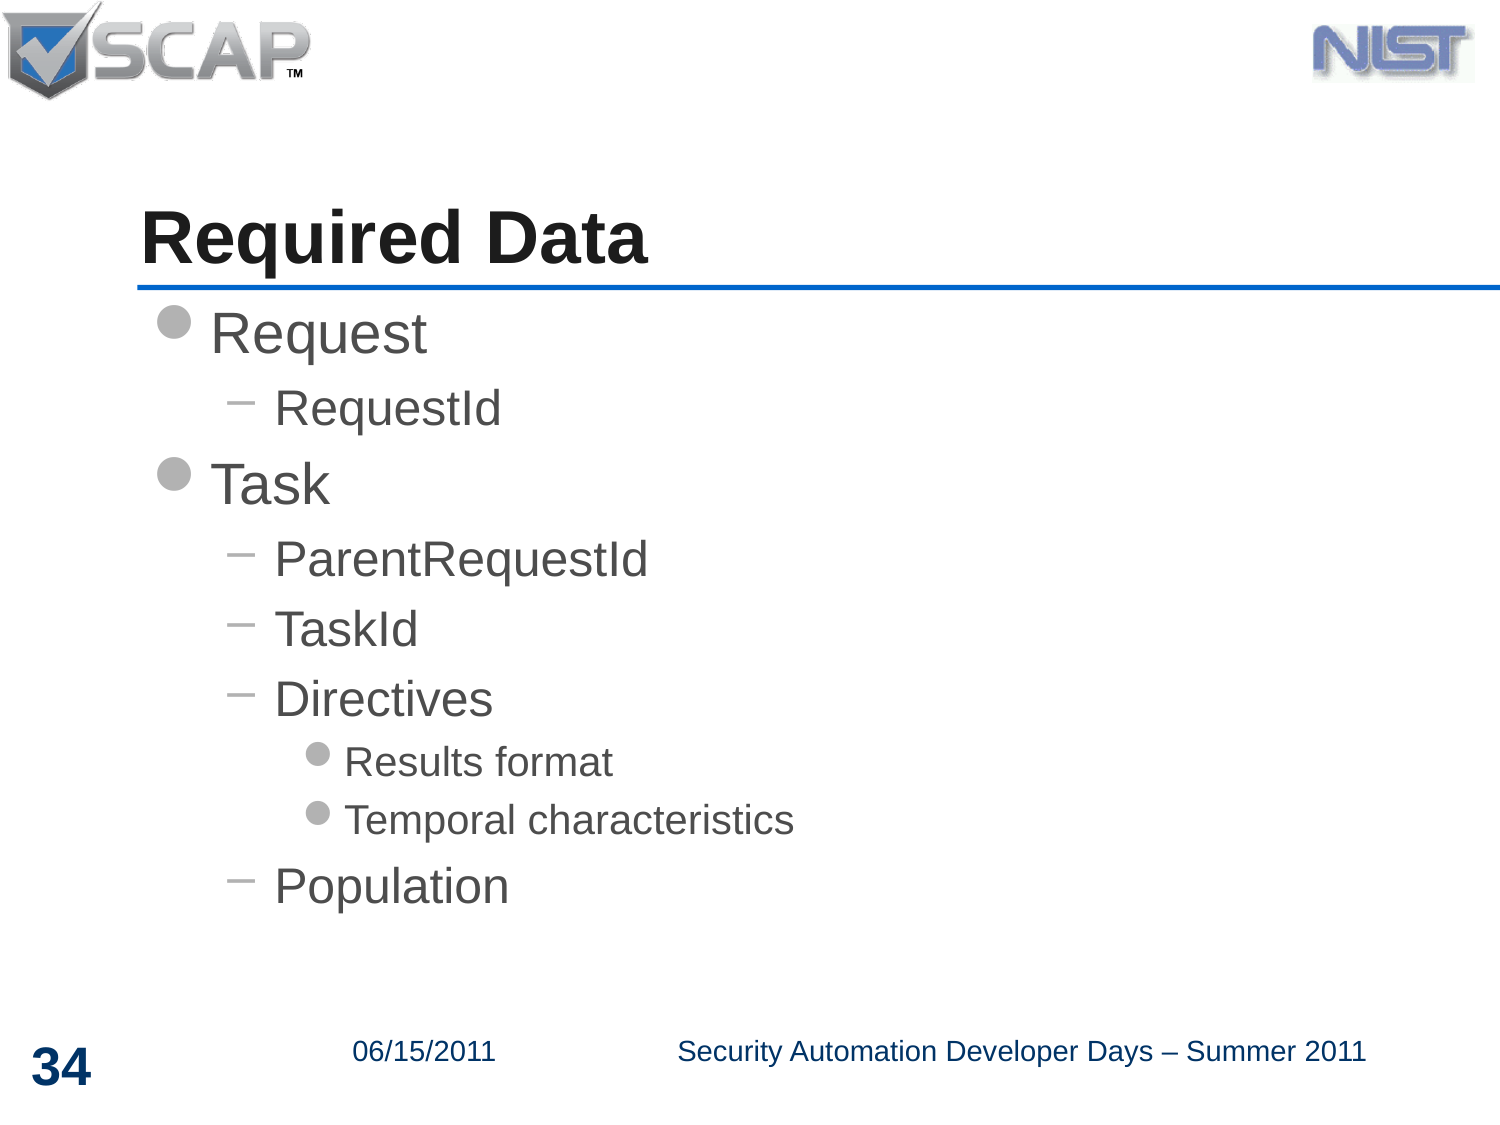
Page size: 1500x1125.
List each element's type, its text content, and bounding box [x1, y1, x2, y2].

picture [1312, 24, 1475, 83]
list Request RequestId Task ParentRequestId TaskId Directives Results format Temporal characteristics Population [137, 287, 1400, 1026]
footer Security Automation Developer Days – Summer 2011 [662, 1025, 1426, 1103]
title Required Data [124, 99, 1426, 288]
slide_number 34 [13, 1023, 111, 1105]
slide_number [337, 1025, 662, 1103]
picture [0, 0, 313, 103]
